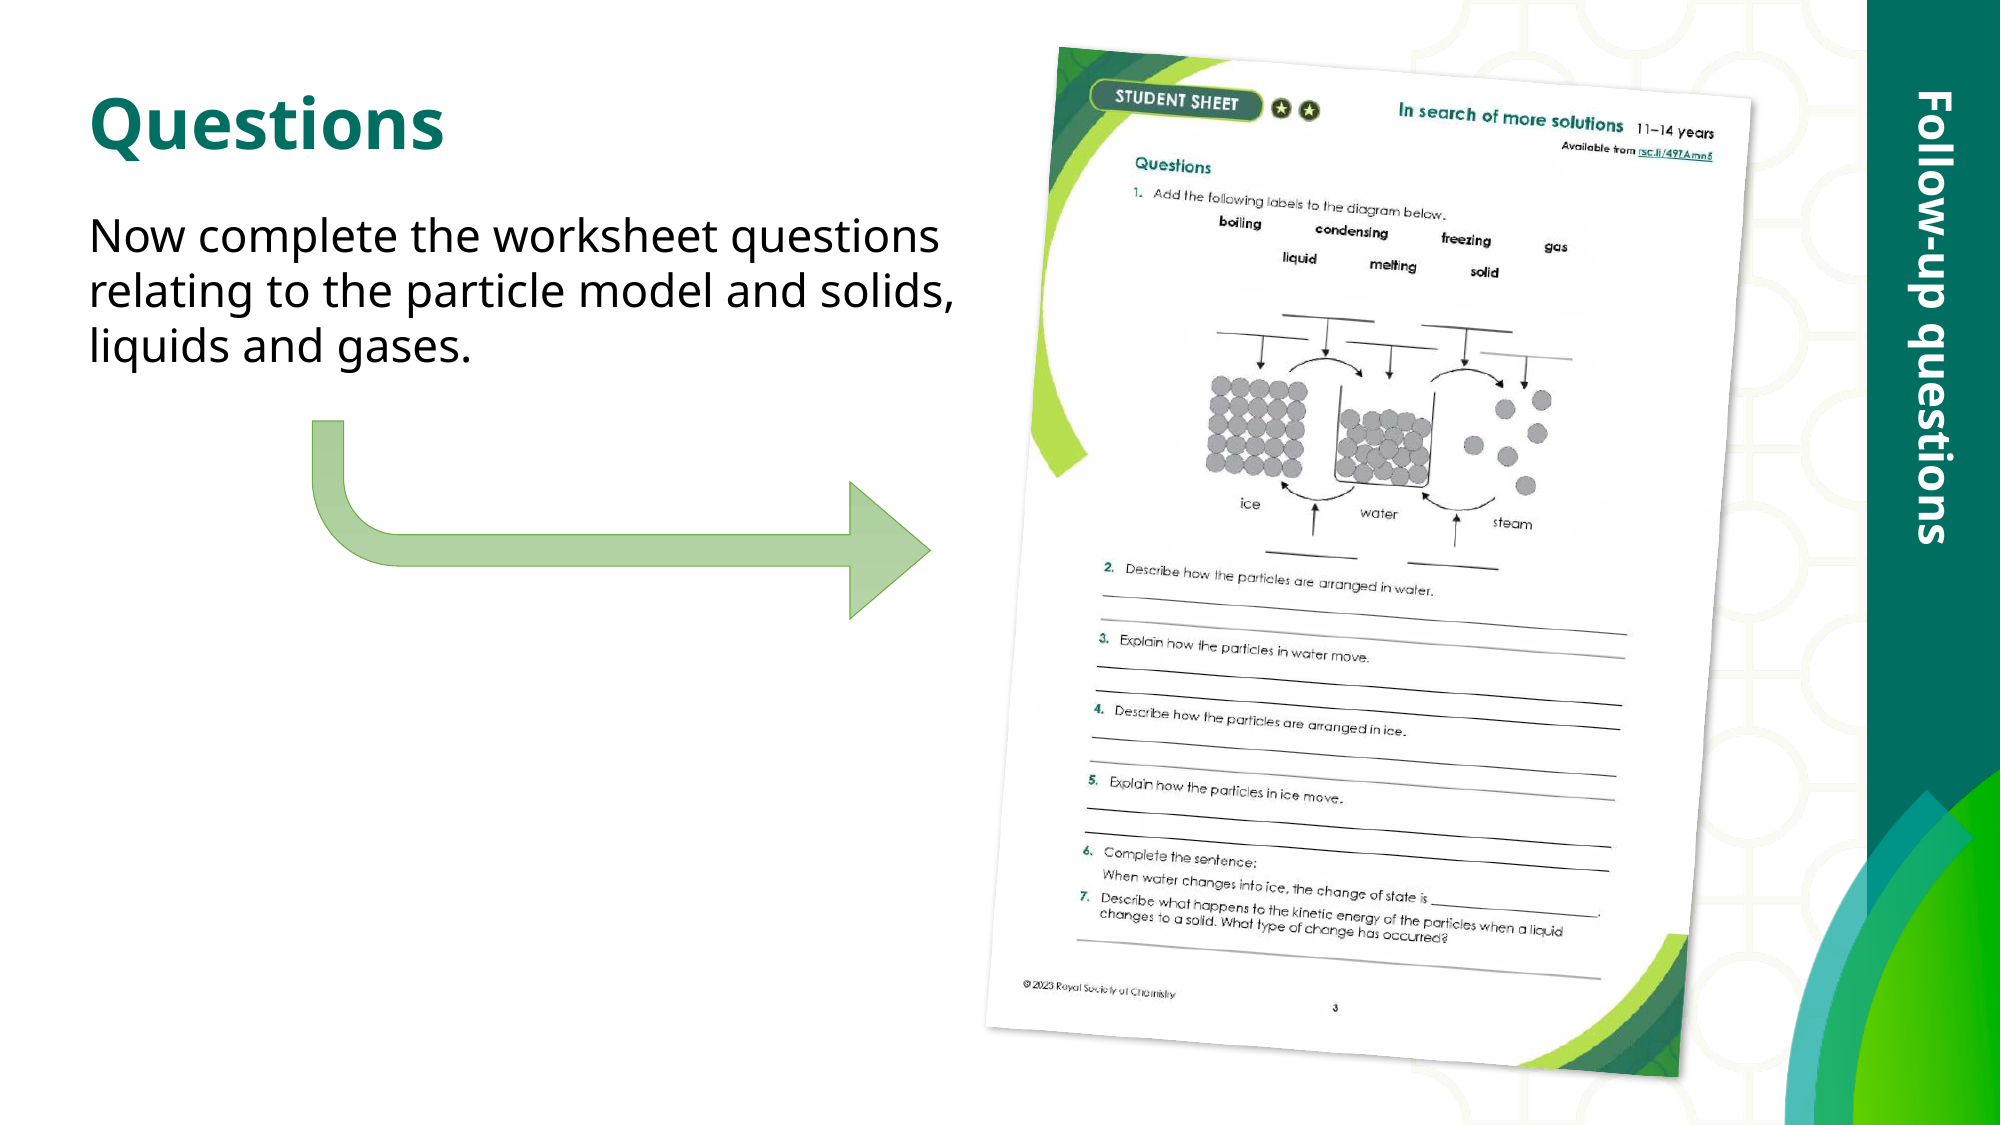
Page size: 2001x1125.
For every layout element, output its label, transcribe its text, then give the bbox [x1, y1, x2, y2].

title Questions [88, 88, 1020, 161]
title Questions [1715, 88, 1743, 95]
list Now complete the worksheet questions relating to the particle model and solids, liquids and gases. [88, 206, 1019, 1034]
picture [986, 0, 2001, 1125]
text_box [311, 420, 932, 621]
text_box Follow-up questions [1867, 88, 2000, 768]
